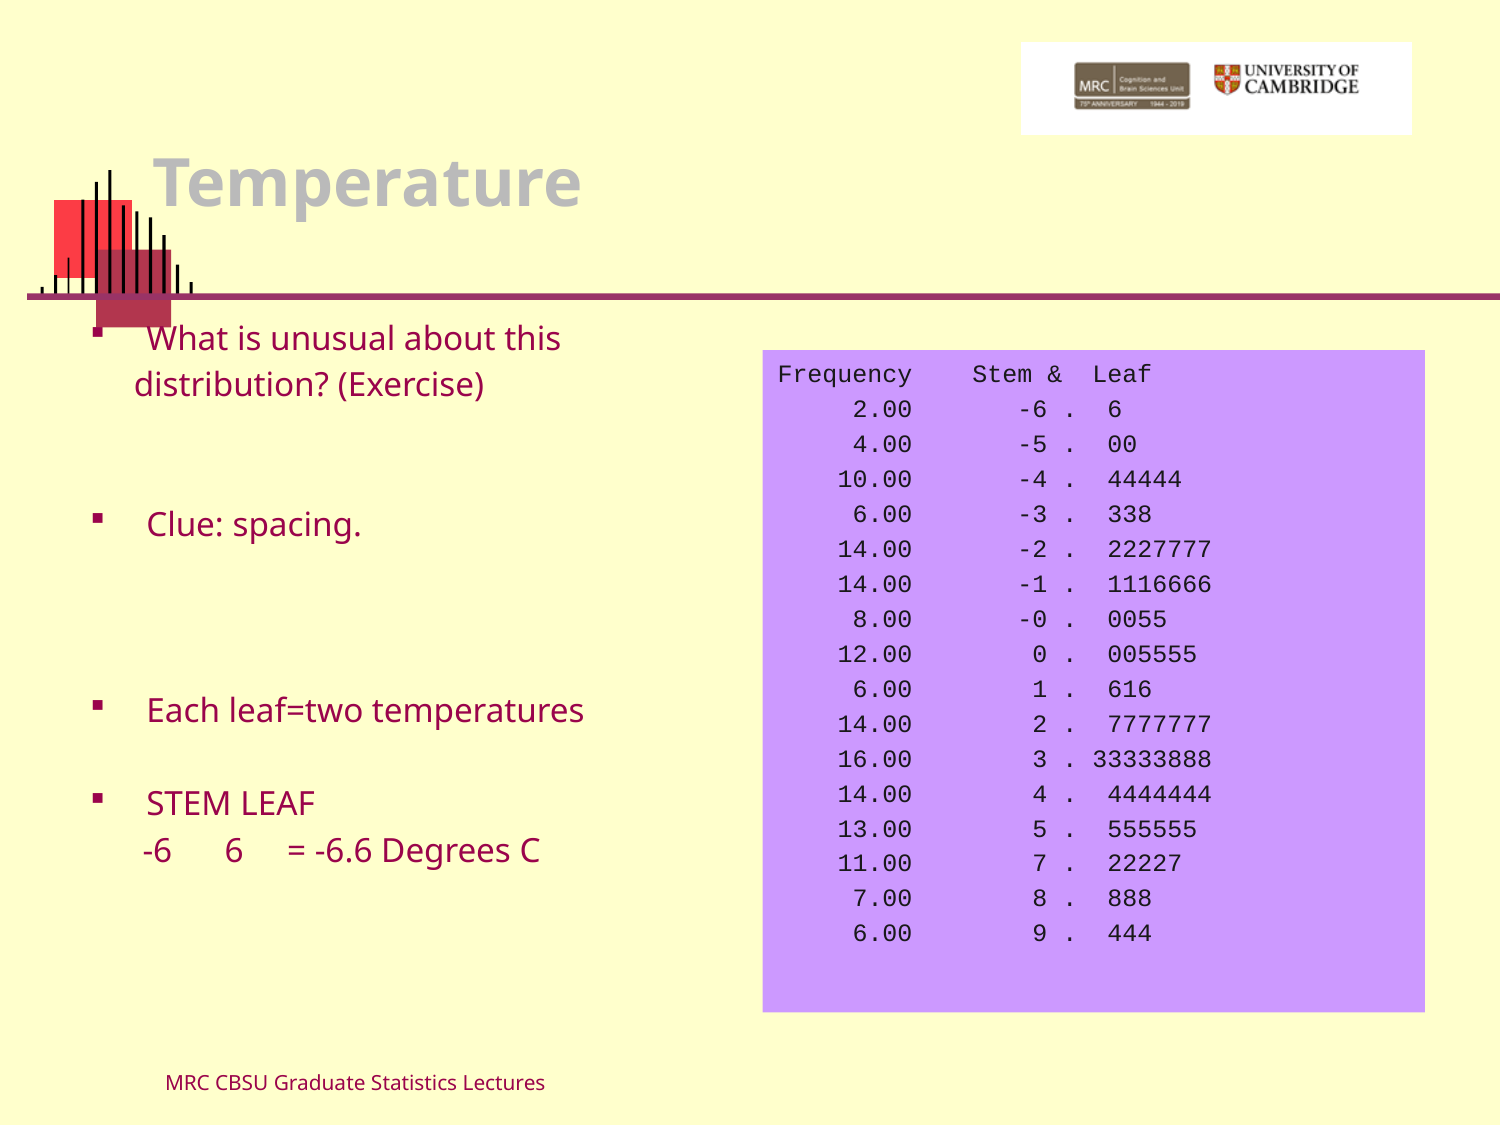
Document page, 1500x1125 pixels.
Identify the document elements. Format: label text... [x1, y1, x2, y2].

list What is unusual about this distribution? (Exercise) Clue: spacing. Each leaf=two temperatures STEM LEAF -6 6 = -6.6 Degrees C [75, 262, 1425, 1038]
footer MRC CBSU Graduate Statistics Lectures [149, 1062, 988, 1101]
title Temperature [137, 137, 988, 233]
list Frequency Stem & Leaf 2.00 -6 . 6 4.00 -5 . 00 10.00 -4 . 44444 6.00 -3 . 338 14.00 -2 . 2227777 14.00 -1 . 1116666 8.00 -0 . 0055 12.00 0 . 005555 6.00 1 . 616 14.00 2 . 7777777 16.00 3 . 33333888 14.00 4 . 4444444 13.00 5 . 555555 11.00 7 . 22227 7.00 8 . 888 6.00 9 . 444 [762, 350, 1425, 1013]
picture [1021, 42, 1412, 135]
